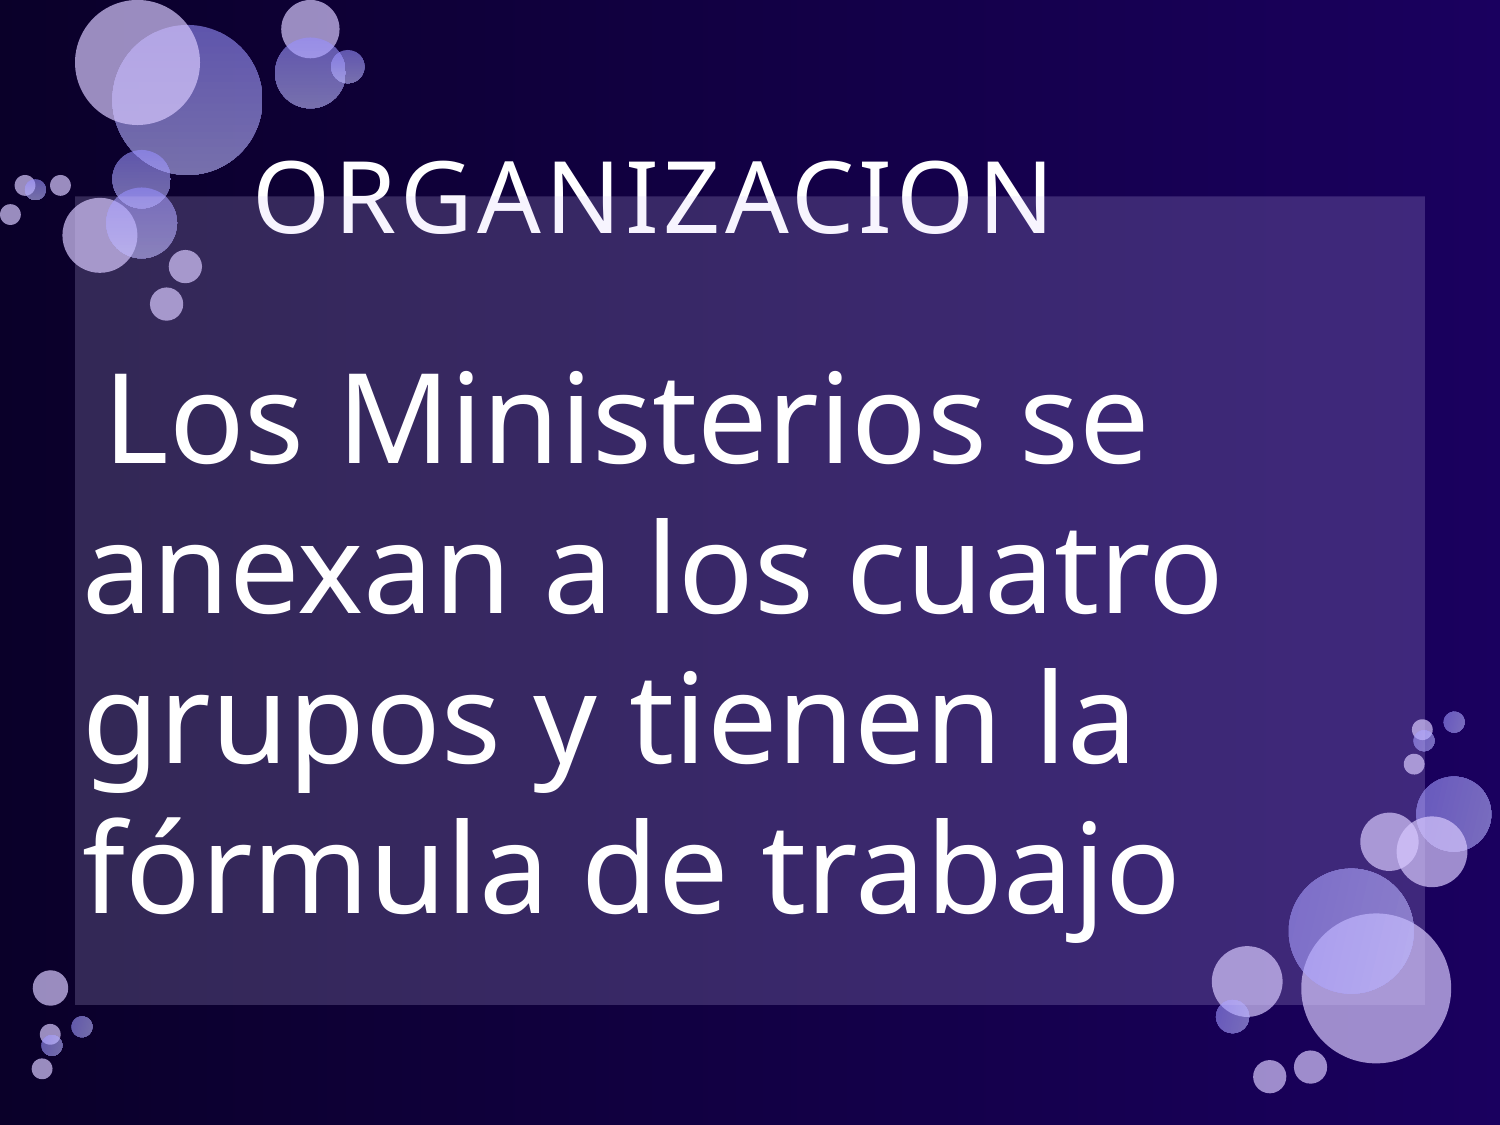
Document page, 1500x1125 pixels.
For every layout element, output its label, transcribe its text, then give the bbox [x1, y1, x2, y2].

list Los Ministerios se anexan a los cuatro grupos y tienen la fórmula de trabajo [75, 196, 1425, 1005]
title ORGANIZACION [237, 99, 1325, 196]
